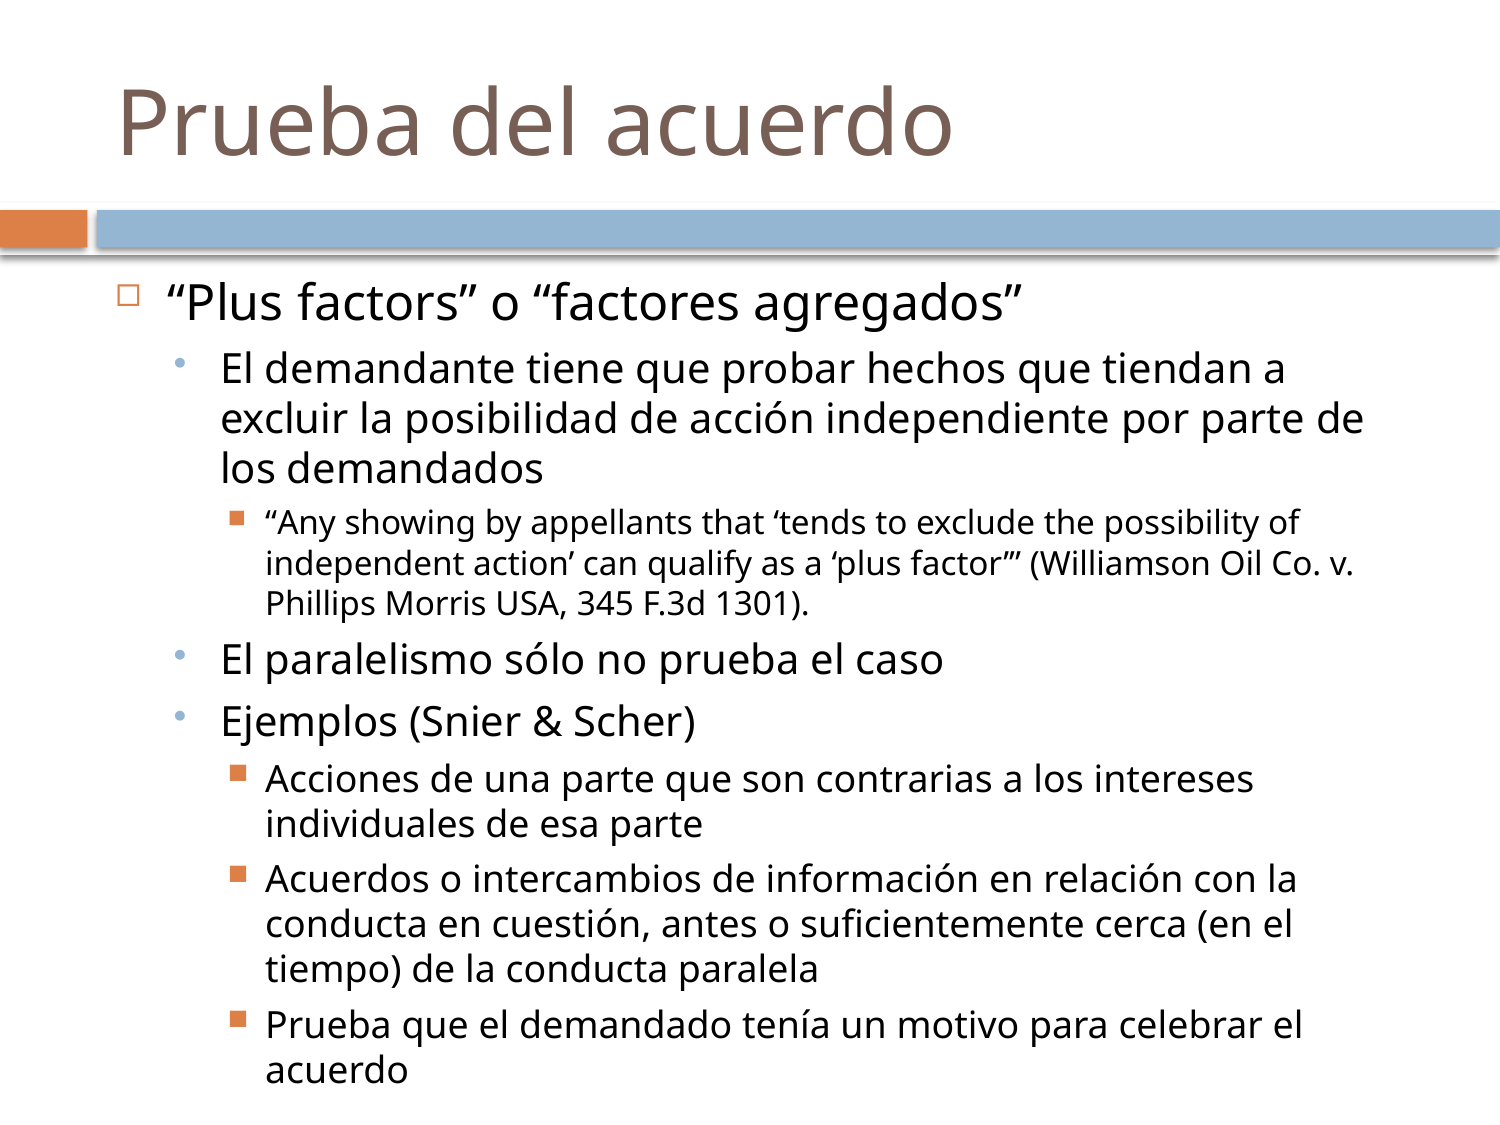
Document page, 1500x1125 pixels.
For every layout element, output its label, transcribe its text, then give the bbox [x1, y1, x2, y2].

list “Plus factors” o “factores agregados” El demandante tiene que probar hechos que tiendan a excluir la posibilidad de acción independiente por parte de los demandados “Any showing by appellants that ‘tends to exclude the possibility of independent action’ can qualify as a ‘plus factor’” (Williamson Oil Co. v. Phillips Morris USA, 345 F.3d 1301). El paralelismo sólo no prueba el caso Ejemplos (Snier & Scher) Acciones de una parte que son contrarias a los intereses individuales de esa parte Acuerdos o intercambios de información en relación con la conducta en cuestión, antes o suficientemente cerca (en el tiempo) de la conducta paralela Prueba que el demandado tenía un motivo para celebrar el acuerdo [100, 262, 1438, 1000]
title Prueba del acuerdo [100, 37, 1438, 200]
